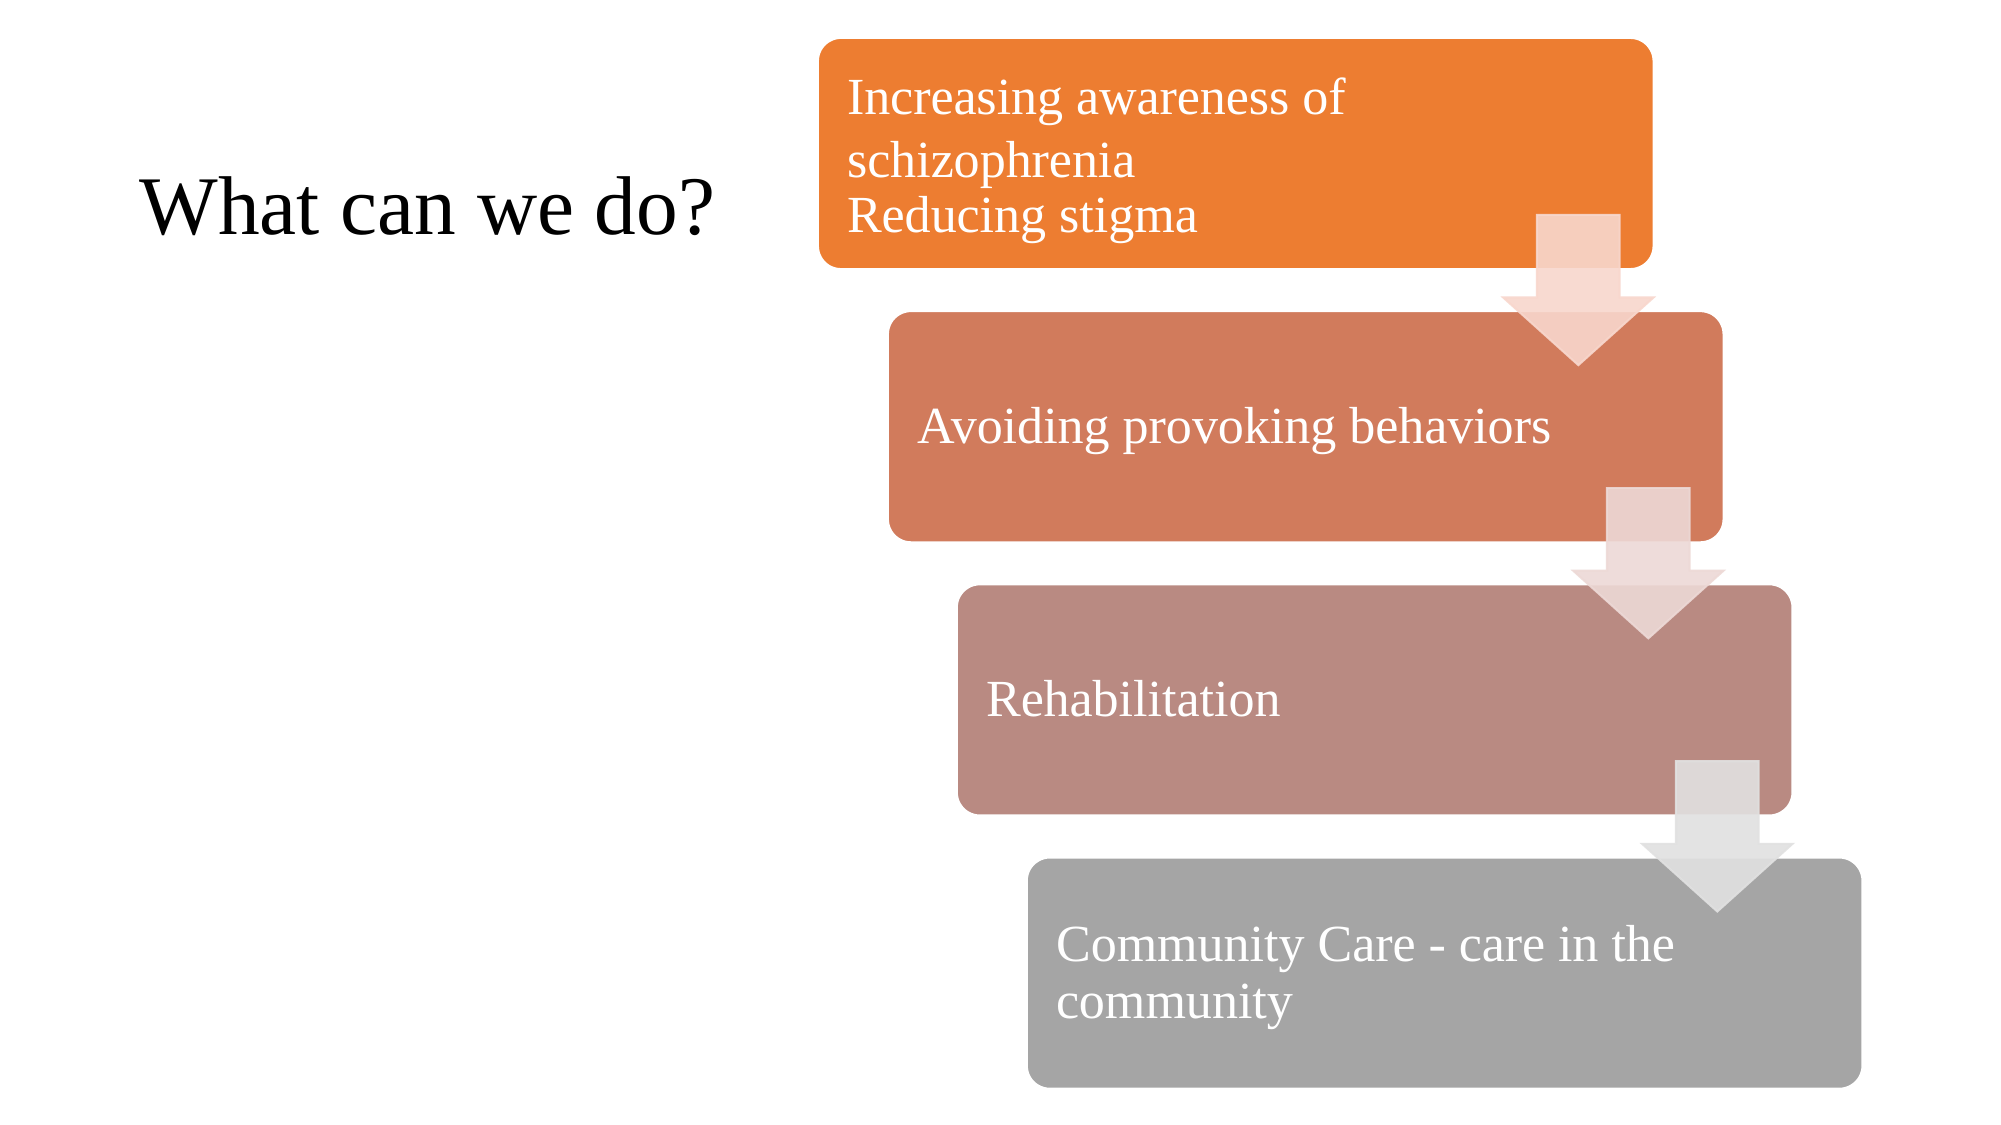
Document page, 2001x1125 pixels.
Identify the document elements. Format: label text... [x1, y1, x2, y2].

title What can we do? [137, 75, 783, 338]
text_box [817, 37, 1863, 1089]
